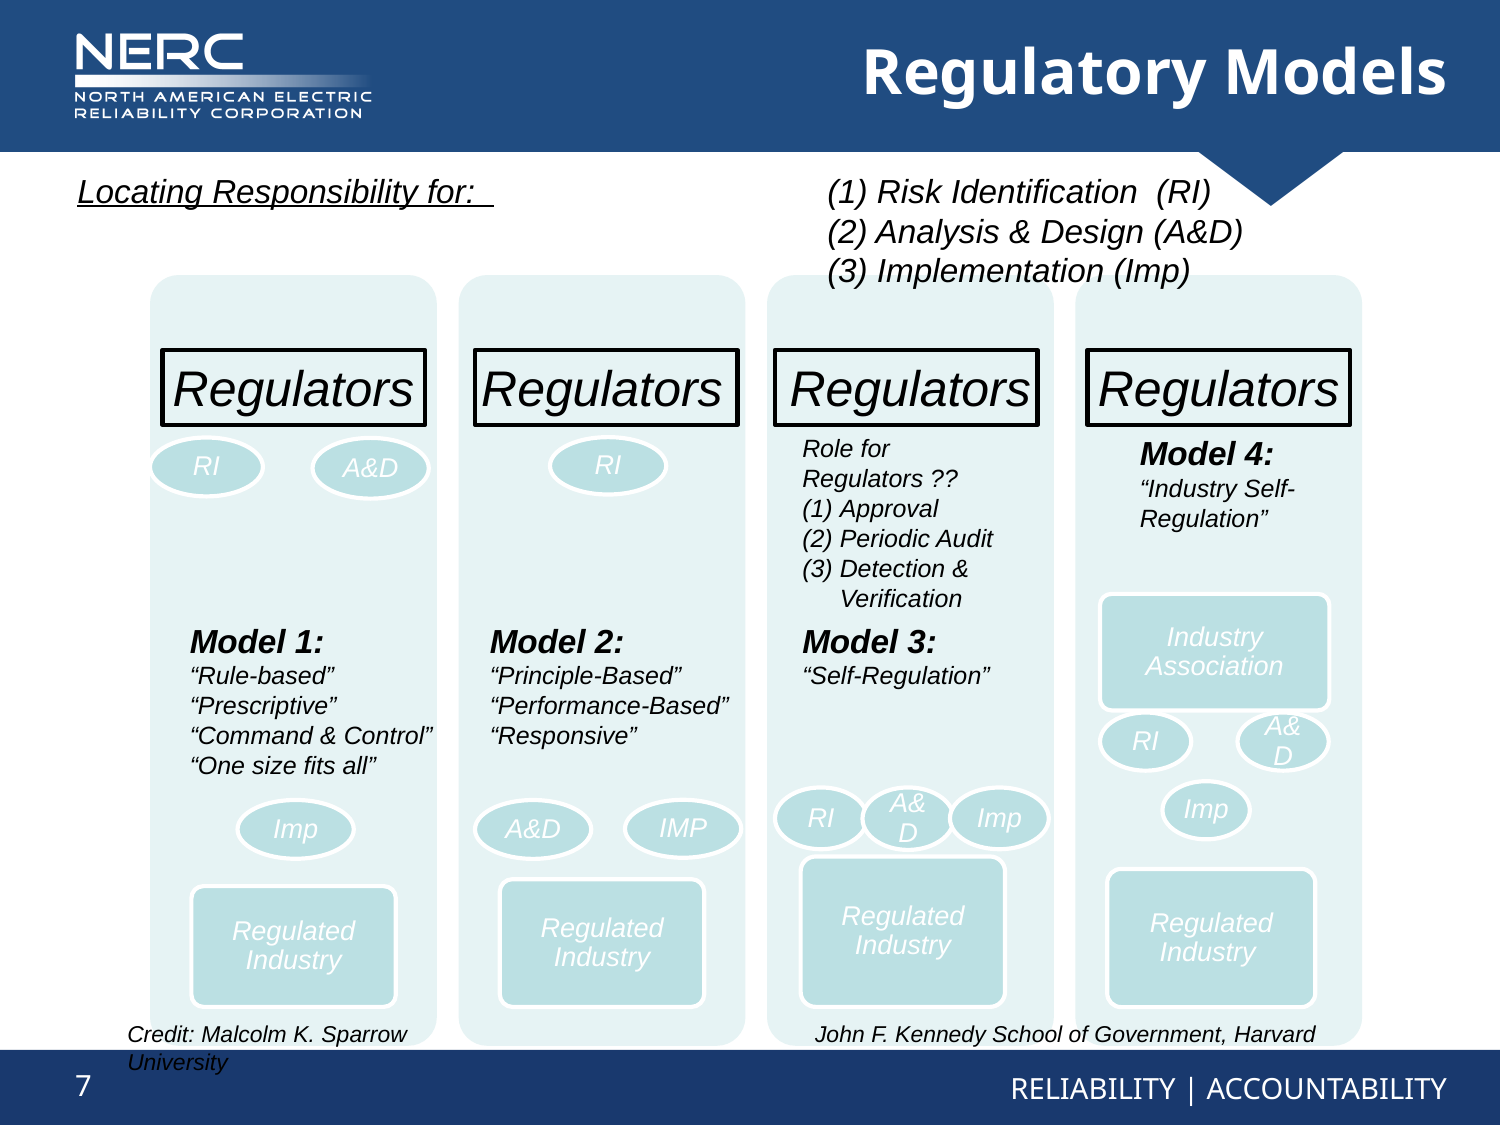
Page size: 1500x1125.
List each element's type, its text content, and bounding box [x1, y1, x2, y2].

picture [0, 0, 1500, 206]
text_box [149, 274, 1363, 1047]
text_box Credit: Malcolm K. Sparrow John F. Kennedy School of Government, Harvard University [112, 1012, 1438, 1083]
text_box Locating Responsibility for: (1) Risk Identification (RI) (2) Analysis & Design (A&D) (3) Implementation (Imp) [62, 162, 1375, 337]
text_box Regulatory Models [450, 24, 1463, 115]
